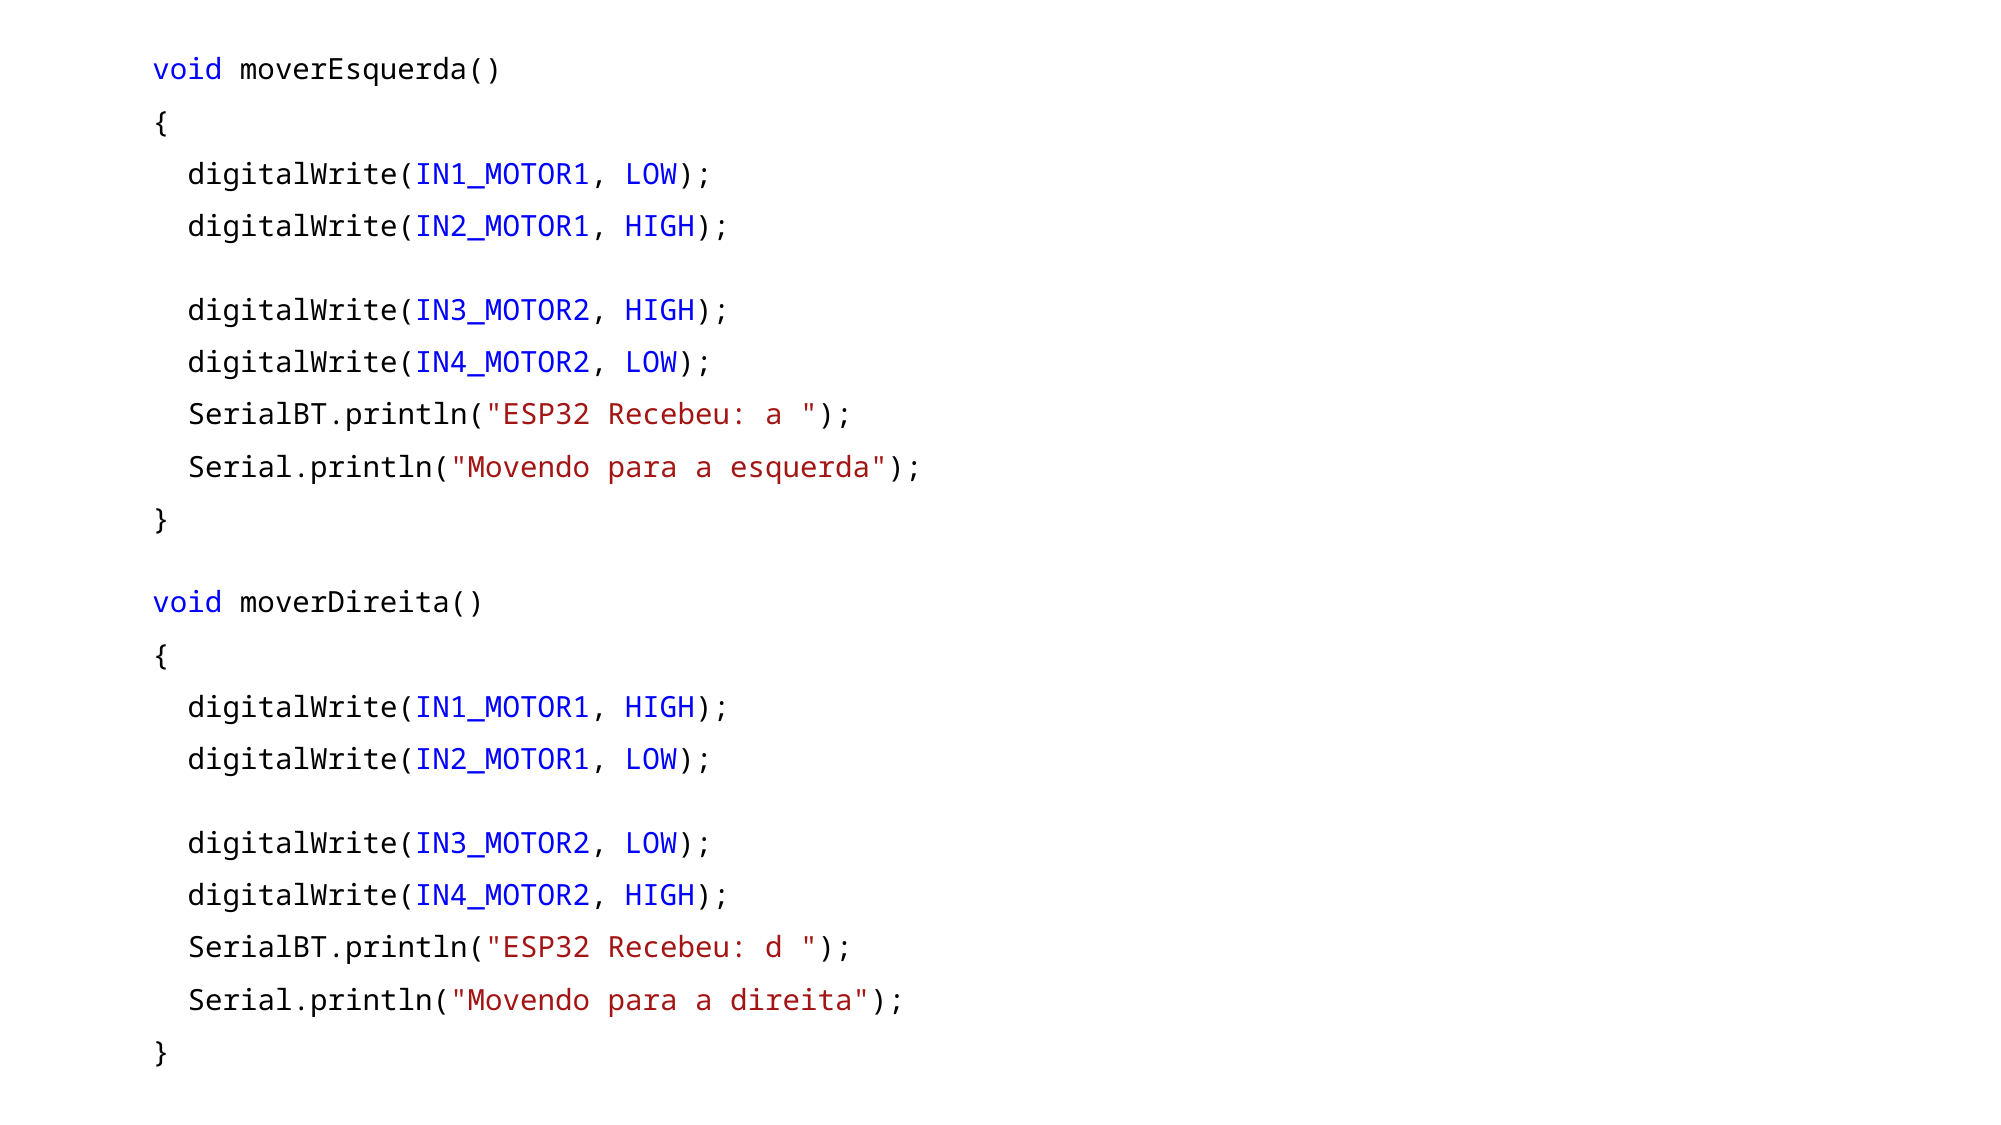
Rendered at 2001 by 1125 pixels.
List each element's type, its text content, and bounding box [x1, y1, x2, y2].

list void moverEsquerda() { digitalWrite(IN1_MOTOR1, LOW); digitalWrite(IN2_MOTOR1, HIGH); digitalWrite(IN3_MOTOR2, HIGH); digitalWrite(IN4_MOTOR2, LOW); SerialBT.println("ESP32 Recebeu: a "); Serial.println("Movendo para a esquerda"); } void moverDireita() { digitalWrite(IN1_MOTOR1, HIGH); digitalWrite(IN2_MOTOR1, LOW); digitalWrite(IN3_MOTOR2, LOW); digitalWrite(IN4_MOTOR2, HIGH); SerialBT.println("ESP32 Recebeu: d "); Serial.println("Movendo para a direita"); } [137, 47, 1863, 1014]
